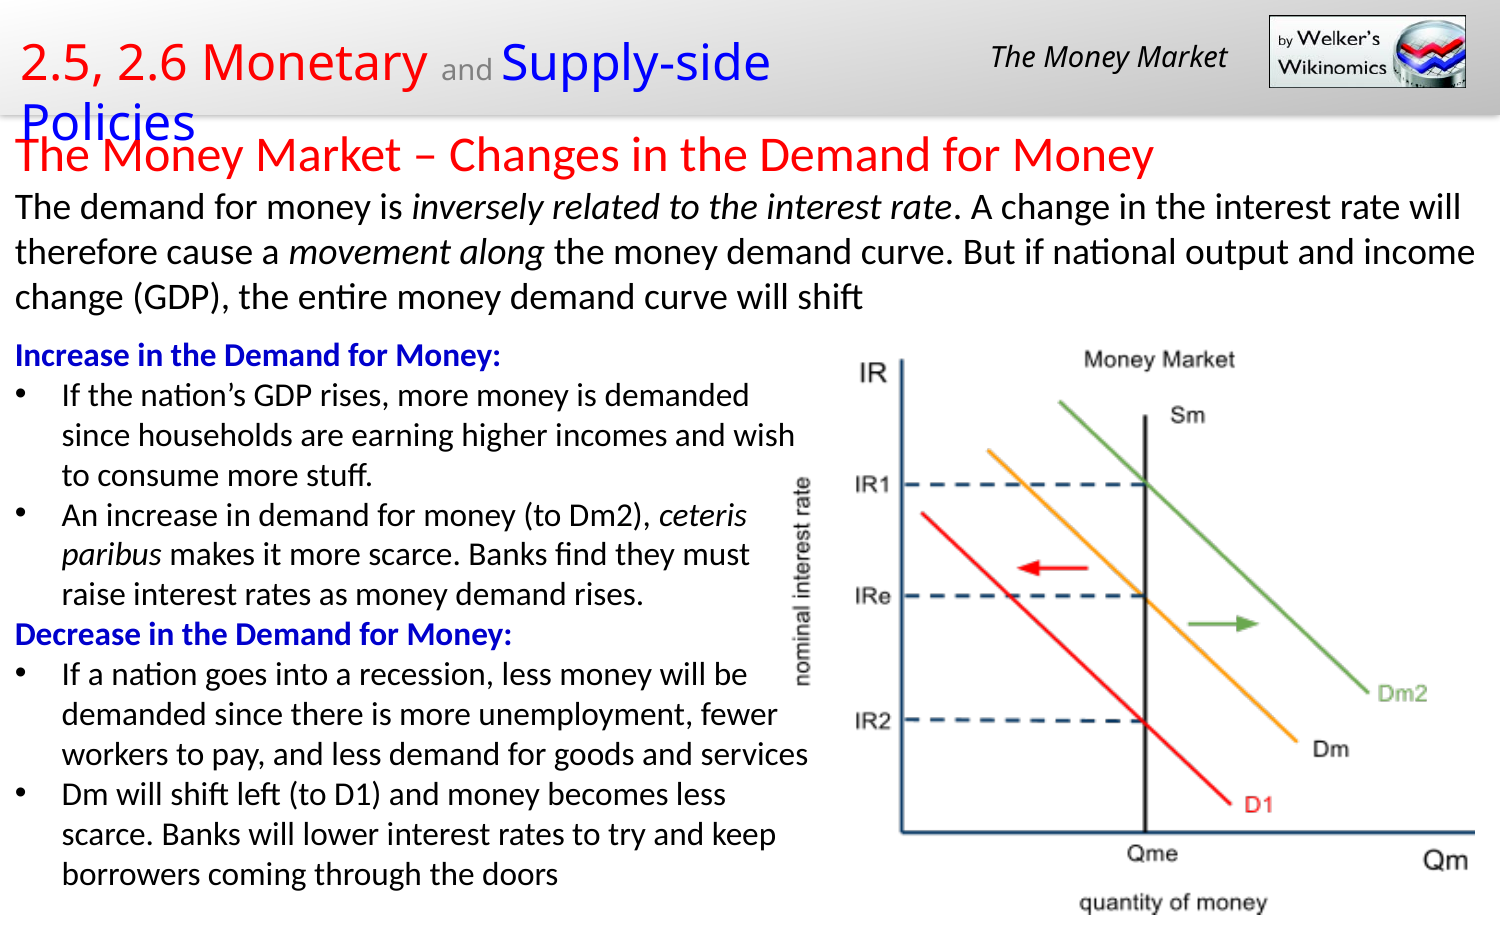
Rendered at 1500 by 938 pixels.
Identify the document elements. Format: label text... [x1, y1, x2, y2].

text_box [0, 0, 1500, 115]
text_box The Money Market – Changes in the Demand for Money The demand for money is inversely related to the interest rate. A change in the interest rate will therefore cause a movement along the money demand curve. But if national output and income change (GDP), the entire money demand curve will shift [0, 123, 1500, 325]
picture [759, 318, 1476, 916]
text_box Increase in the Demand for Money: If the nation’s GDP rises, more money is demanded since households are earning higher incomes and wish to consume more stuff. An increase in demand for money (to Dm2), ceteris paribus makes it more scarce. Banks find they must raise interest rates as money demand rises. Decrease in the Demand for Money: If a nation goes into a recession, less money will be demanded since there is more unemployment, fewer workers to pay, and less demand for goods and services Dm will shift left (to D1) and money becomes less scarce. Banks will lower interest rates to try and keep borrowers coming through the doors [0, 325, 754, 900]
